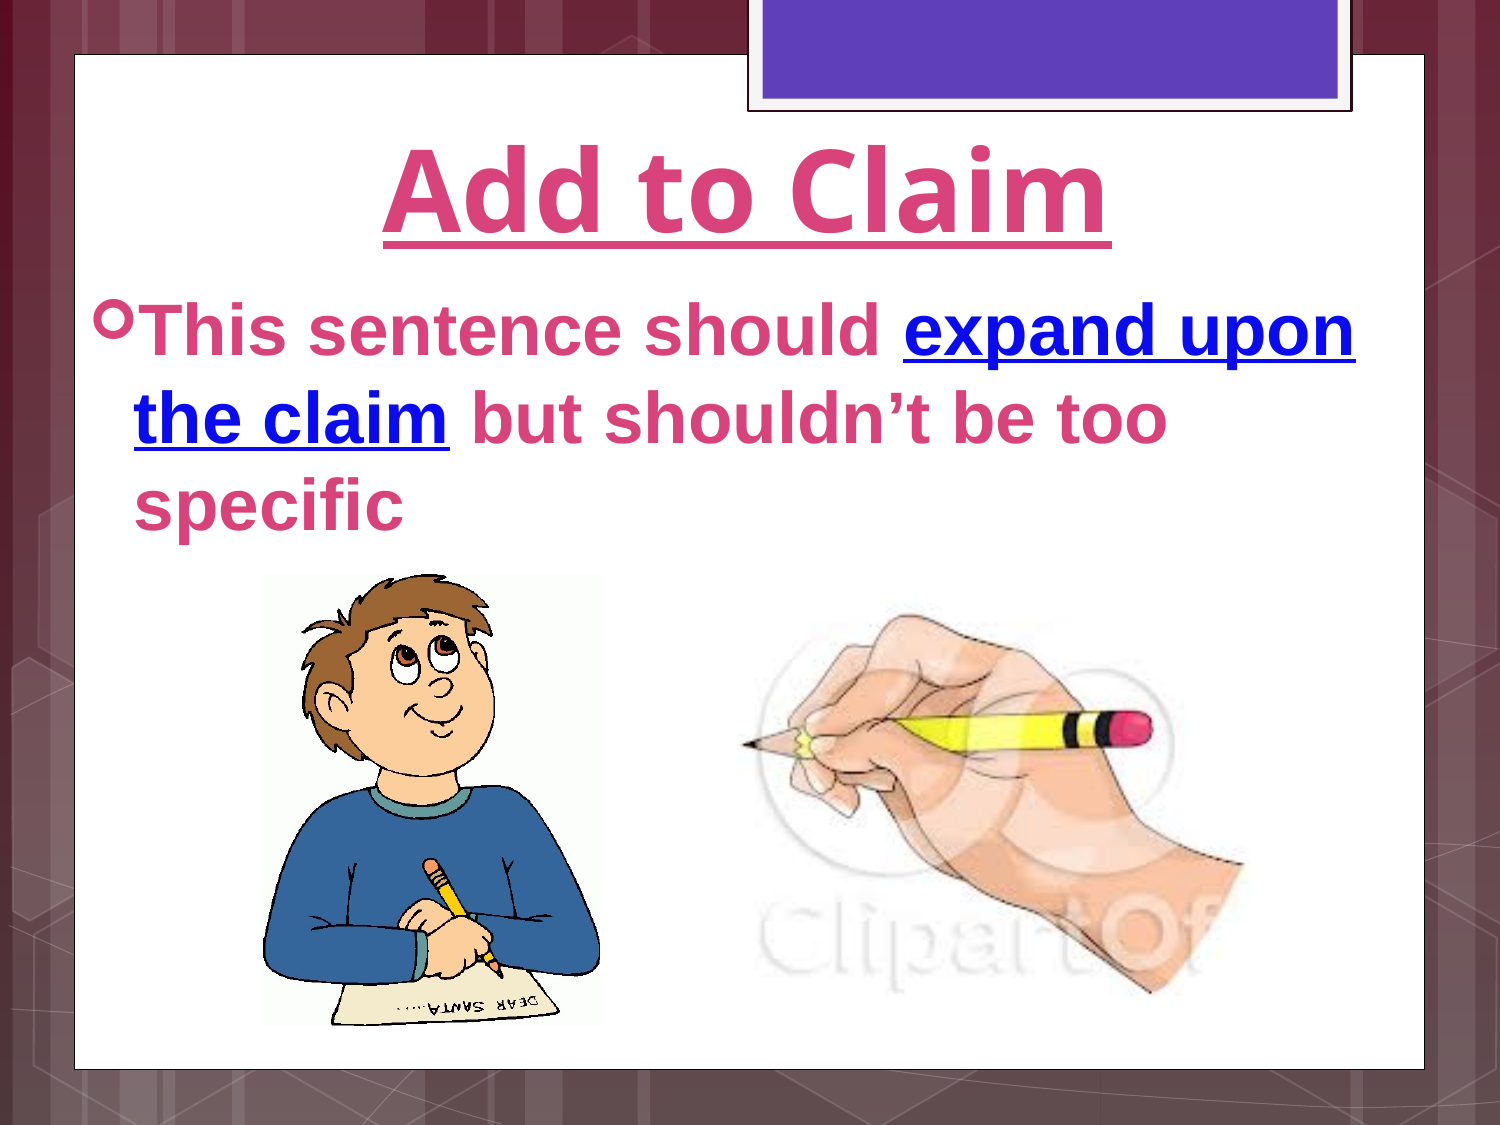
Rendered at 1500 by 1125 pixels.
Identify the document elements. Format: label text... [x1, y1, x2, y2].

picture [262, 574, 601, 1027]
picture [737, 599, 1251, 1002]
list This sentence should expand upon the claim but shouldn’t be too specific [62, 275, 1425, 851]
title Add to Claim [171, 75, 1324, 263]
